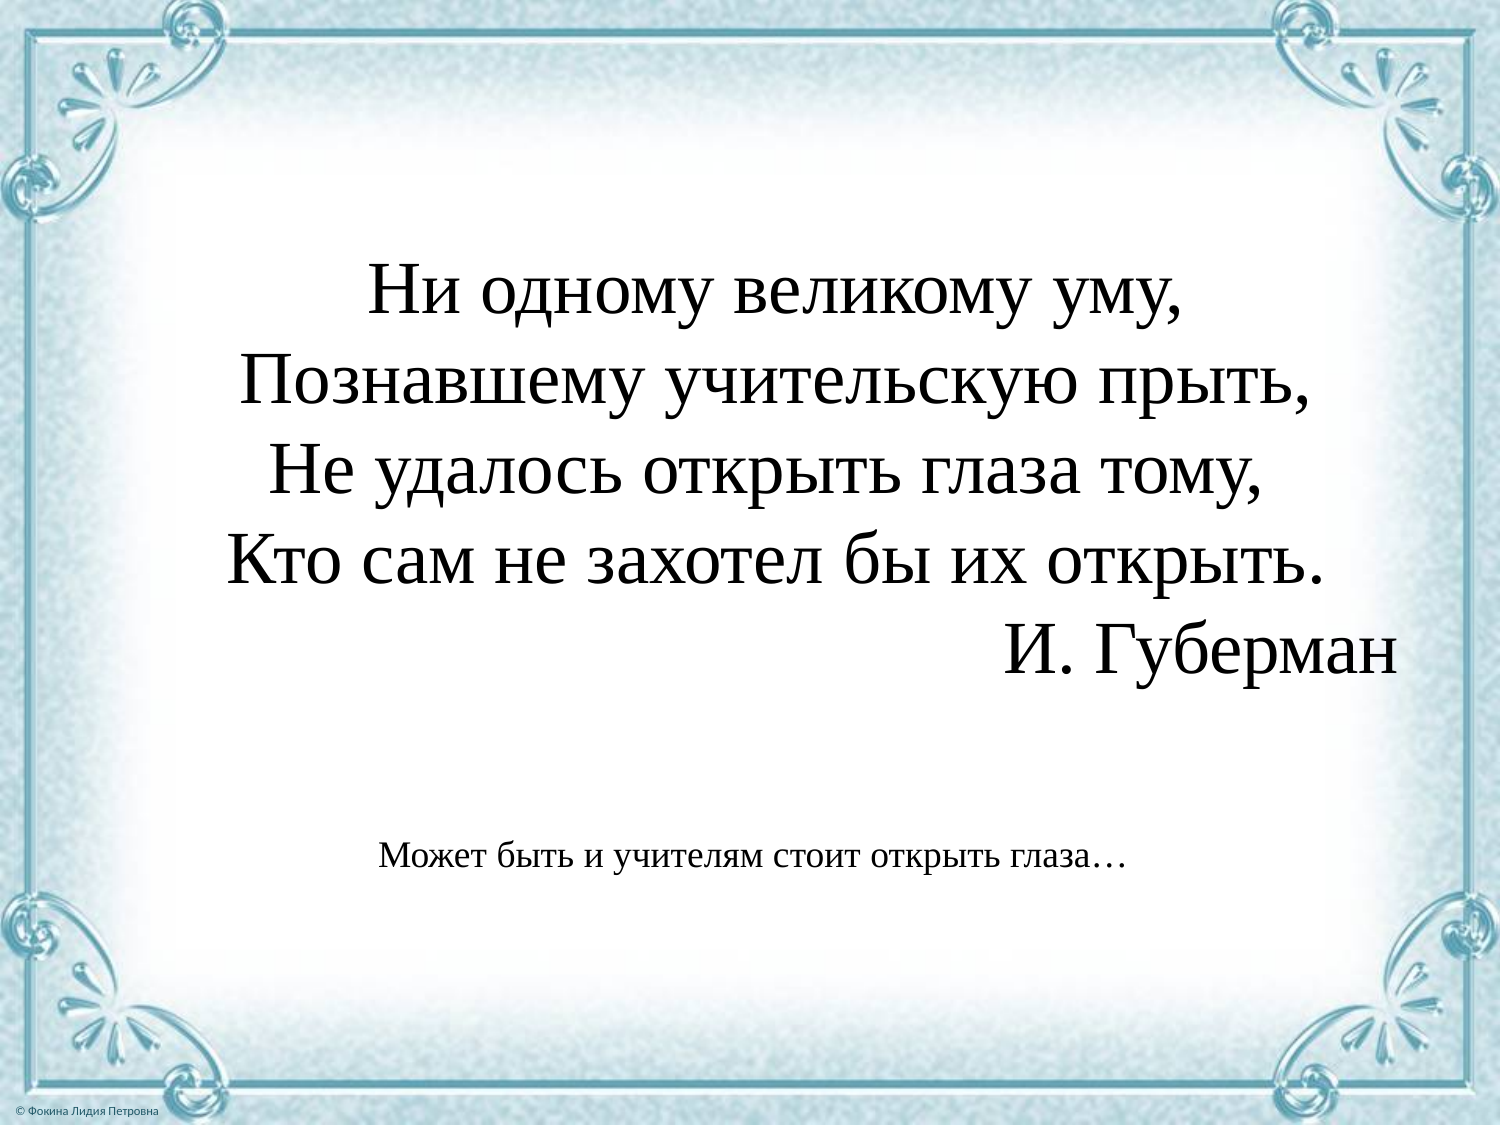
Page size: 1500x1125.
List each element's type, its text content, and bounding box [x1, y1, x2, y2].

text_box Ни одному великому уму, Познавшему учительскую прыть, Не удалось открыть глаза тому, Кто сам не захотел бы их открыть. И. Губерман [88, 231, 1465, 697]
picture [0, 0, 1500, 1125]
text_box Может быть и учителям стоит открыть глаза… [363, 822, 1144, 882]
